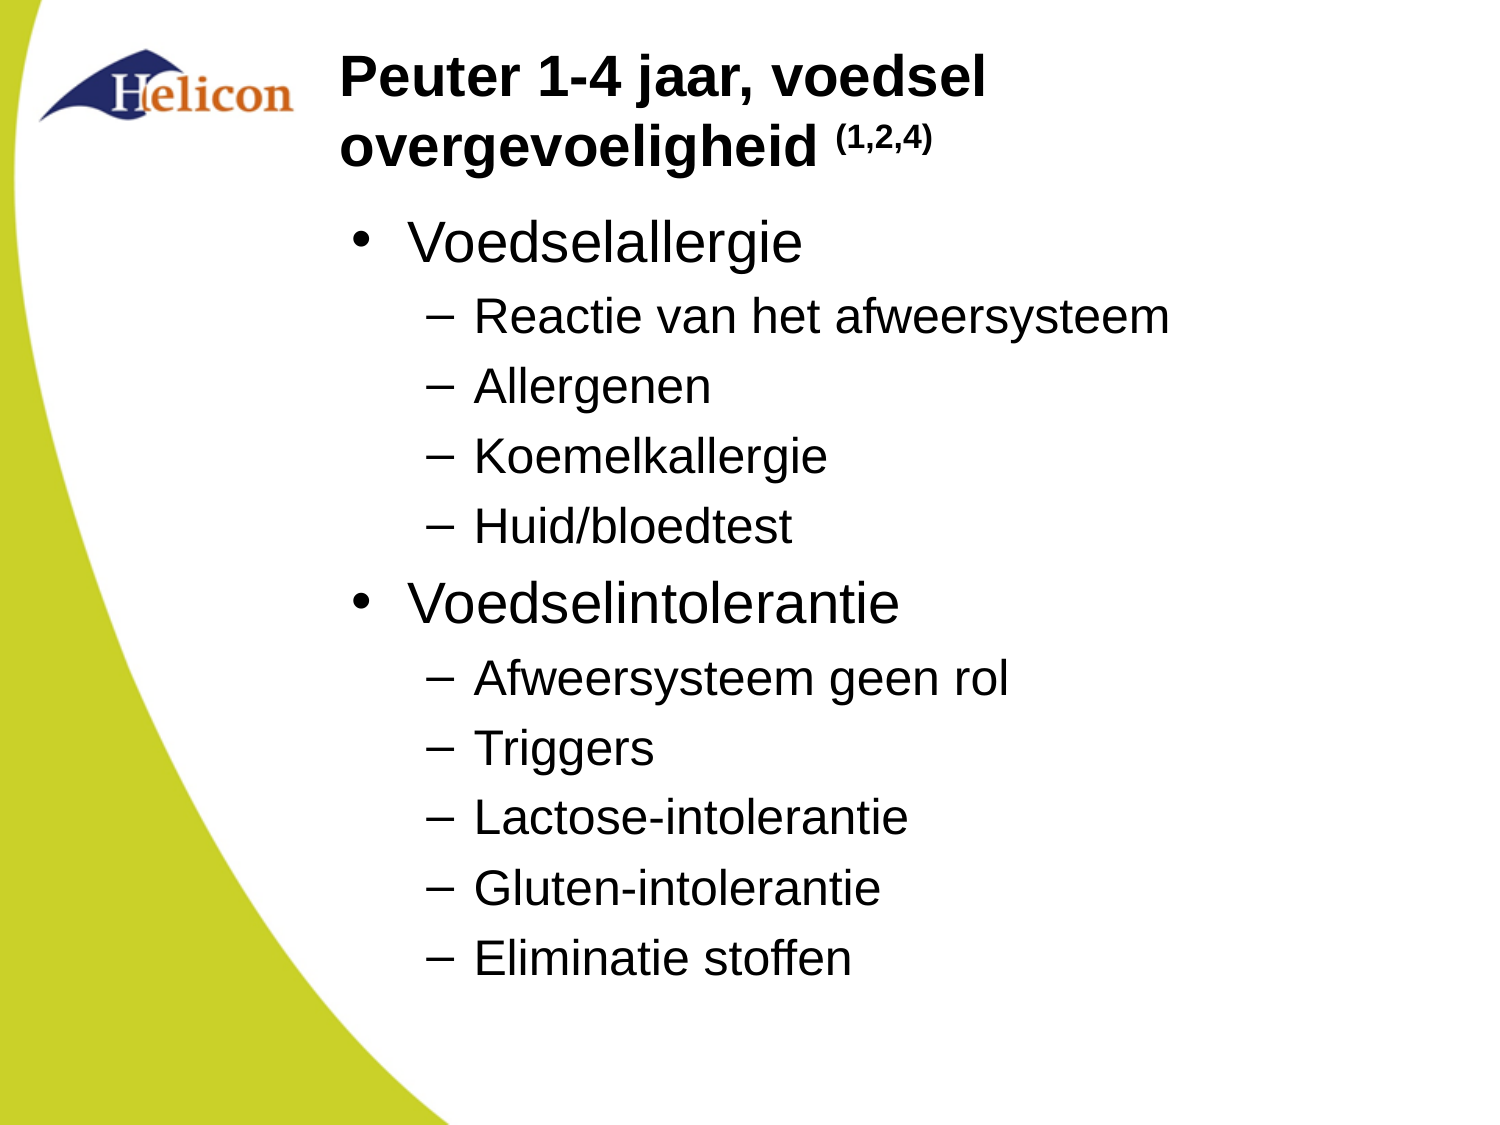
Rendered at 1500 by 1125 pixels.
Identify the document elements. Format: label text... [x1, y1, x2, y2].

list Voedselallergie Reactie van het afweersysteem Allergenen Koemelkallergie Huid/bloedtest Voedselintolerantie Afweersysteem geen rol Triggers Lactose-intolerantie Gluten-intolerantie Eliminatie stoffen [336, 196, 1425, 1005]
picture [0, 0, 1500, 1125]
title Peuter 1-4 jaar, voedsel overgevoeligheid (1,2,4) [324, 54, 1415, 161]
